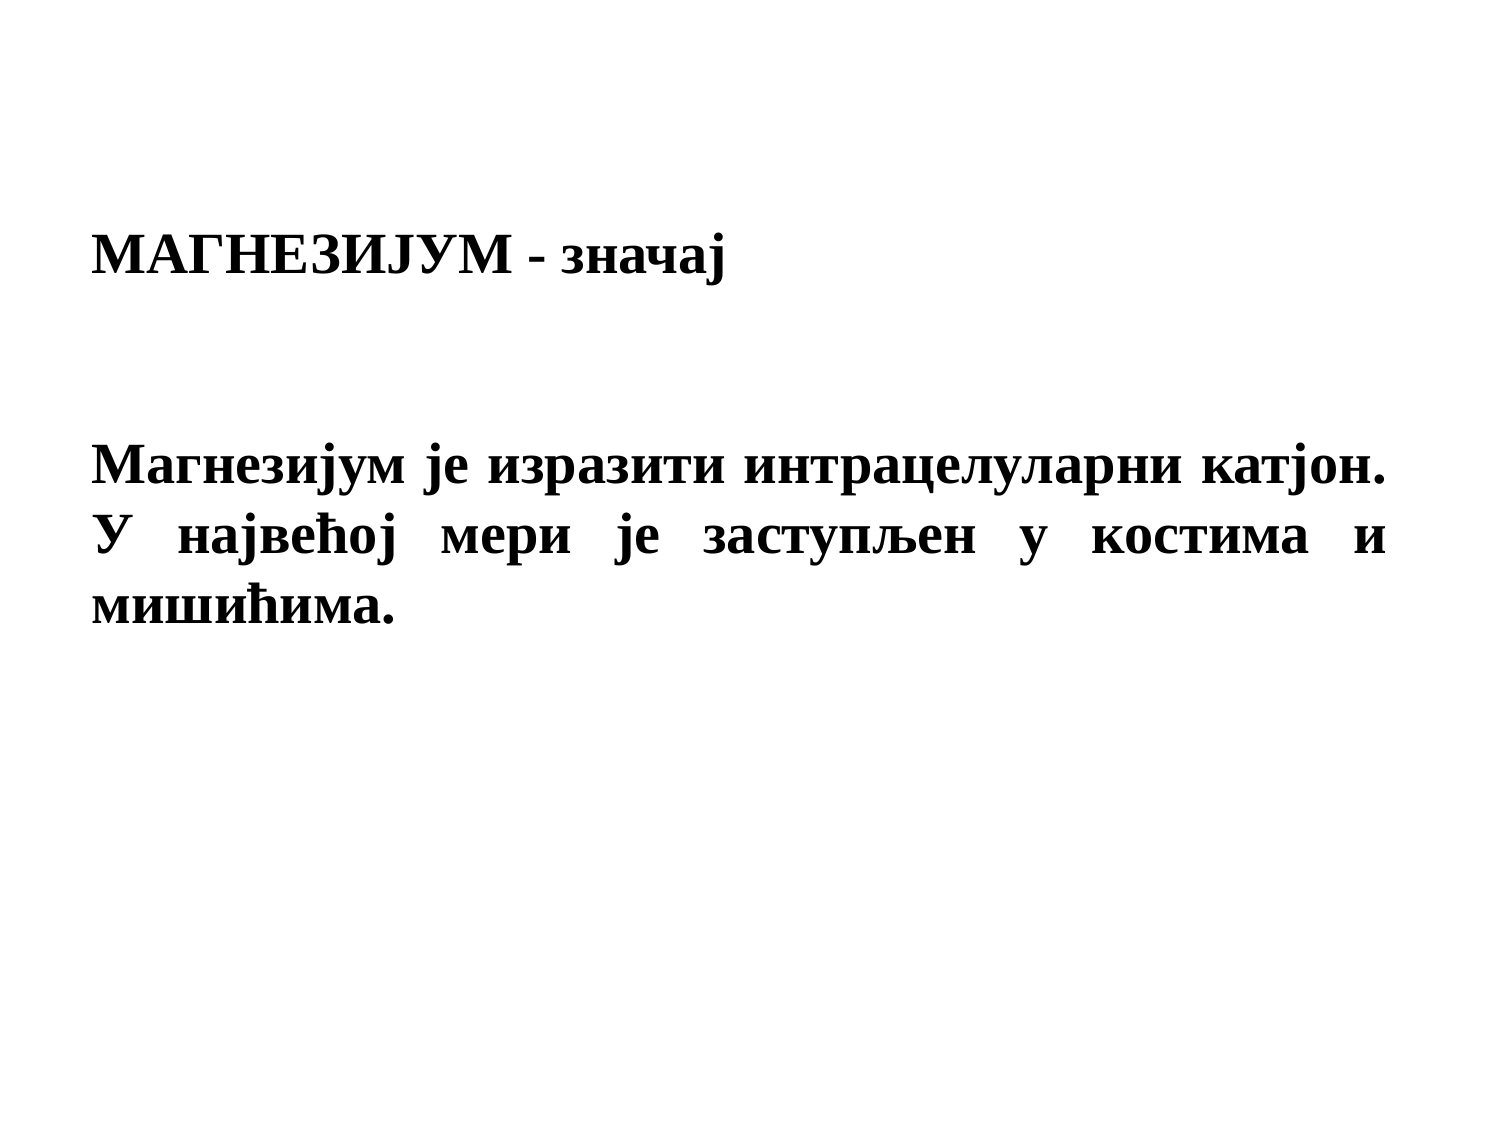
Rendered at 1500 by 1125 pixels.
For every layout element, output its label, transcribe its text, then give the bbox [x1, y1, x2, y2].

text_box МАГНЕЗИЈУМ - значај Магнезијум је изразити интрацелуларни катјон. У највећој мери је заступљен у костима и мишићима. [76, 207, 1402, 783]
